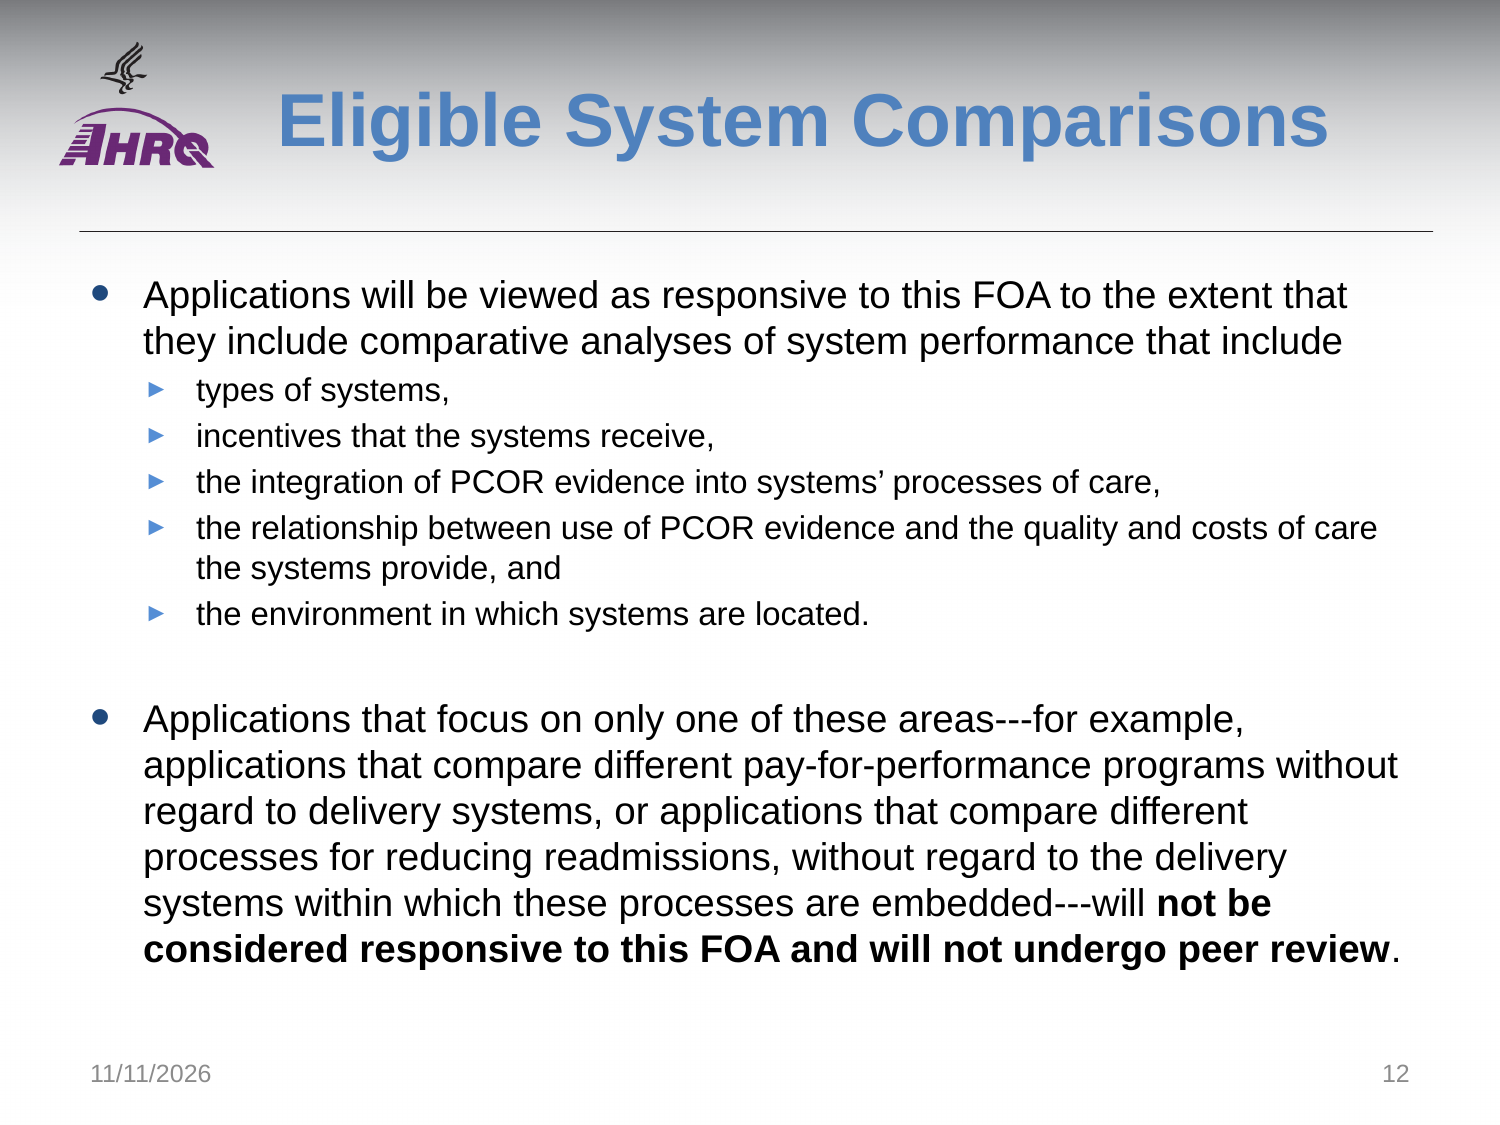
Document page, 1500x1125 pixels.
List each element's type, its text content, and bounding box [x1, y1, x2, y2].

title Eligible System Comparisons [262, 45, 1425, 188]
slide_number 12 [1074, 1042, 1425, 1103]
list Applications will be viewed as responsive to this FOA to the extent that they include comparative analyses of system performance that include types of systems, incentives that the systems receive, the integration of PCOR evidence into systems’ processes of care, the relationship between use of PCOR evidence and the quality and costs of care the systems provide, and the environment in which systems are located. Applications that focus on only one of these areas---for example, applications that compare different pay-for-performance programs without regard to delivery systems, or applications that compare different processes for reducing readmissions, without regard to the delivery systems within which these processes are embedded---will not be considered responsive to this FOA and will not undergo peer review. [75, 262, 1425, 1005]
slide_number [75, 1042, 425, 1103]
picture [0, 0, 1500, 1125]
